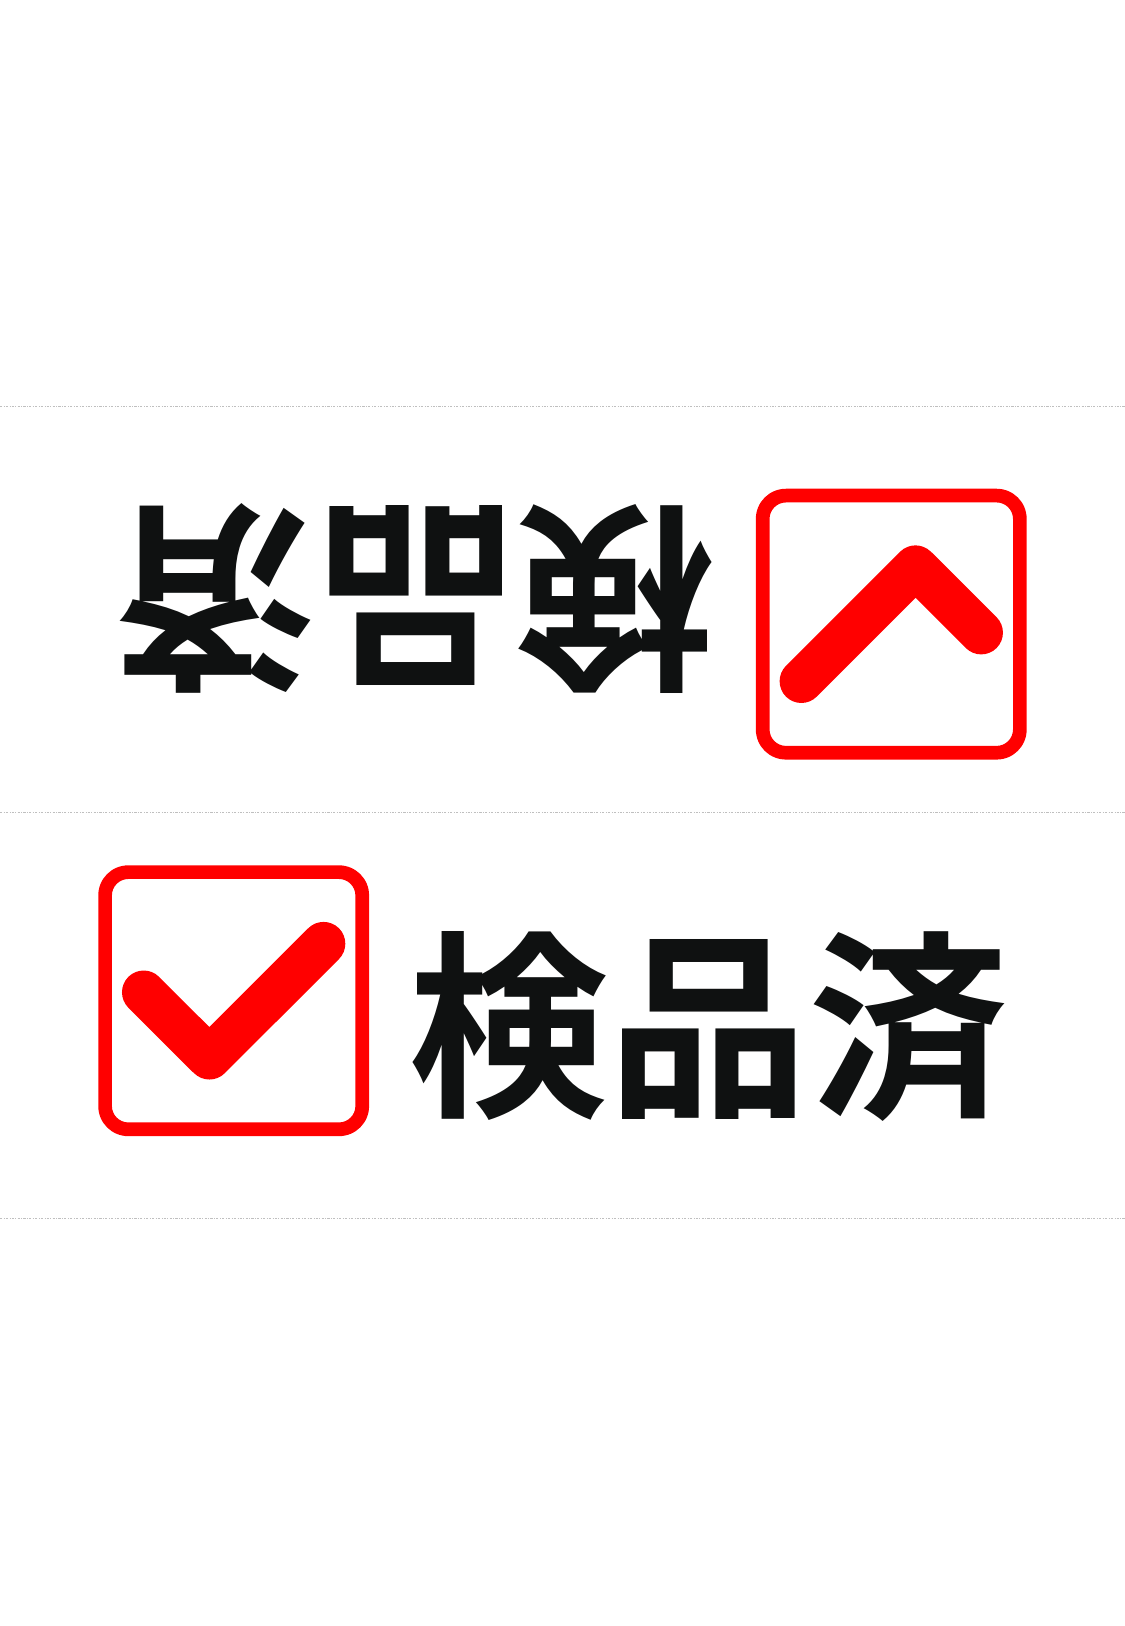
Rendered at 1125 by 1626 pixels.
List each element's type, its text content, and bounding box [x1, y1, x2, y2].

text_box [754, 487, 1028, 761]
text_box 検品済 [101, 476, 732, 731]
text_box 検品済 [393, 894, 1024, 1149]
text_box [97, 864, 371, 1138]
